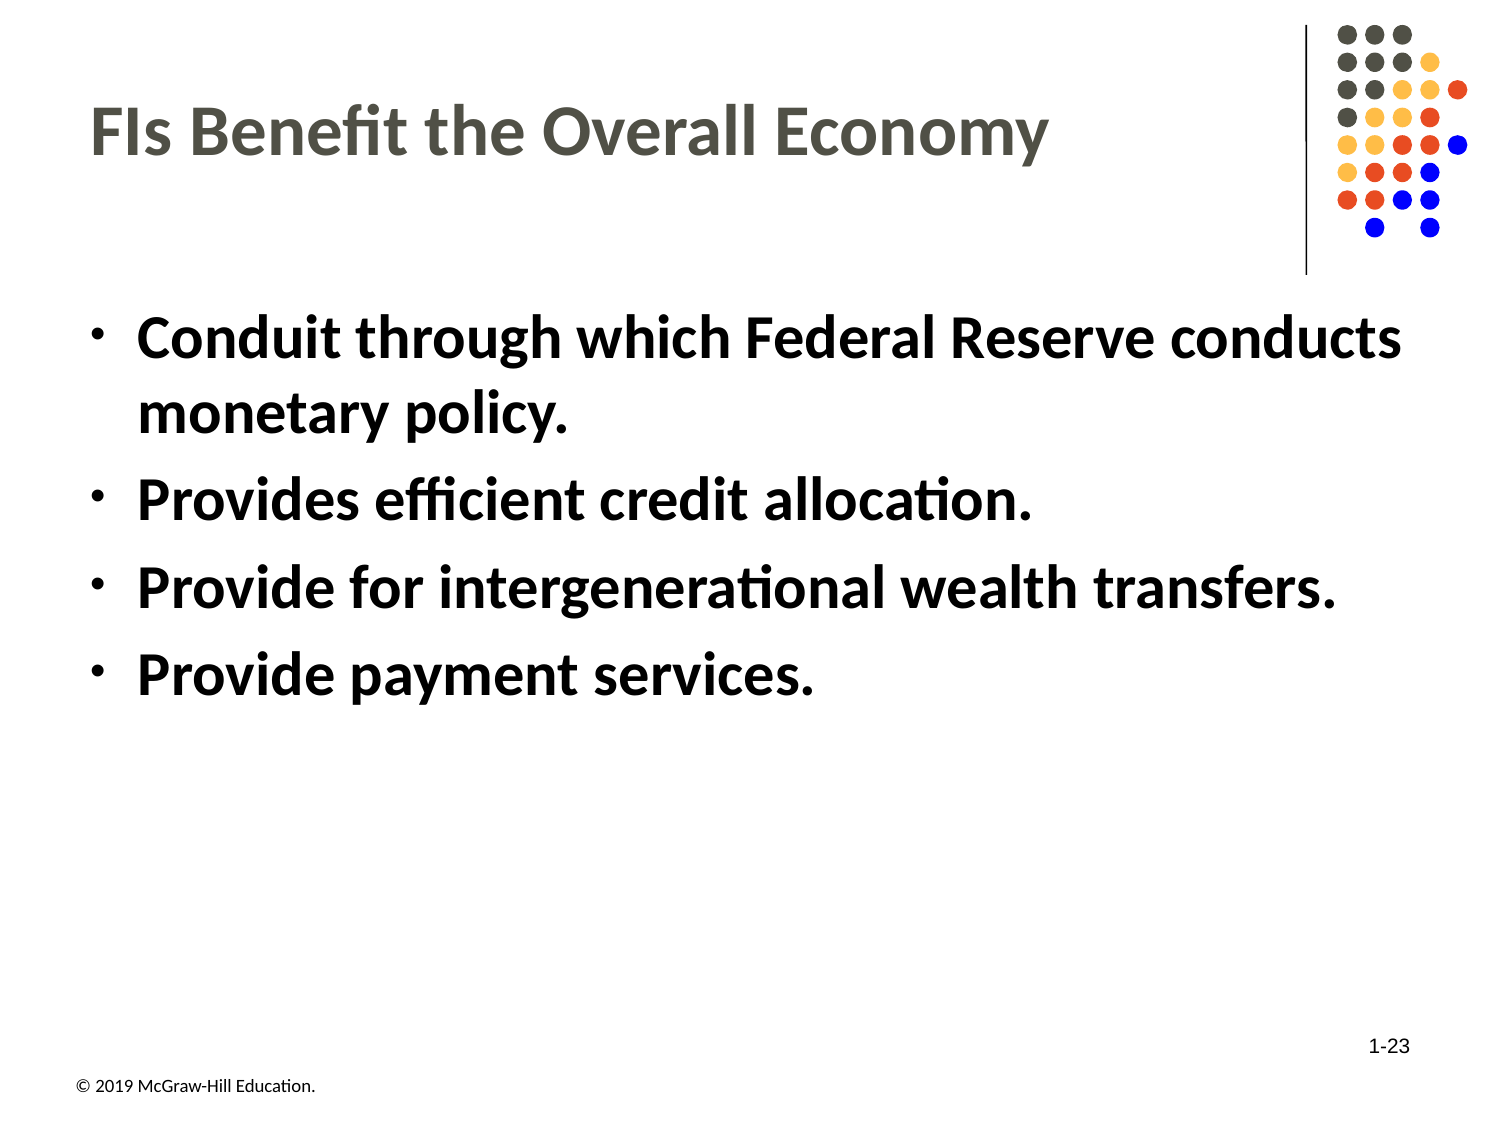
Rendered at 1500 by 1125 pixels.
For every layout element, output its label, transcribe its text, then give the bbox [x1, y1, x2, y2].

list Conduit through which Federal Reserve conducts monetary policy. Provides efficient credit allocation. Provide for intergenerational wealth transfers. Provide payment services. [75, 288, 1425, 738]
title F I s Benefit the Overall Economy [75, 60, 1273, 193]
slide_number 1-23 [1074, 1025, 1425, 1100]
